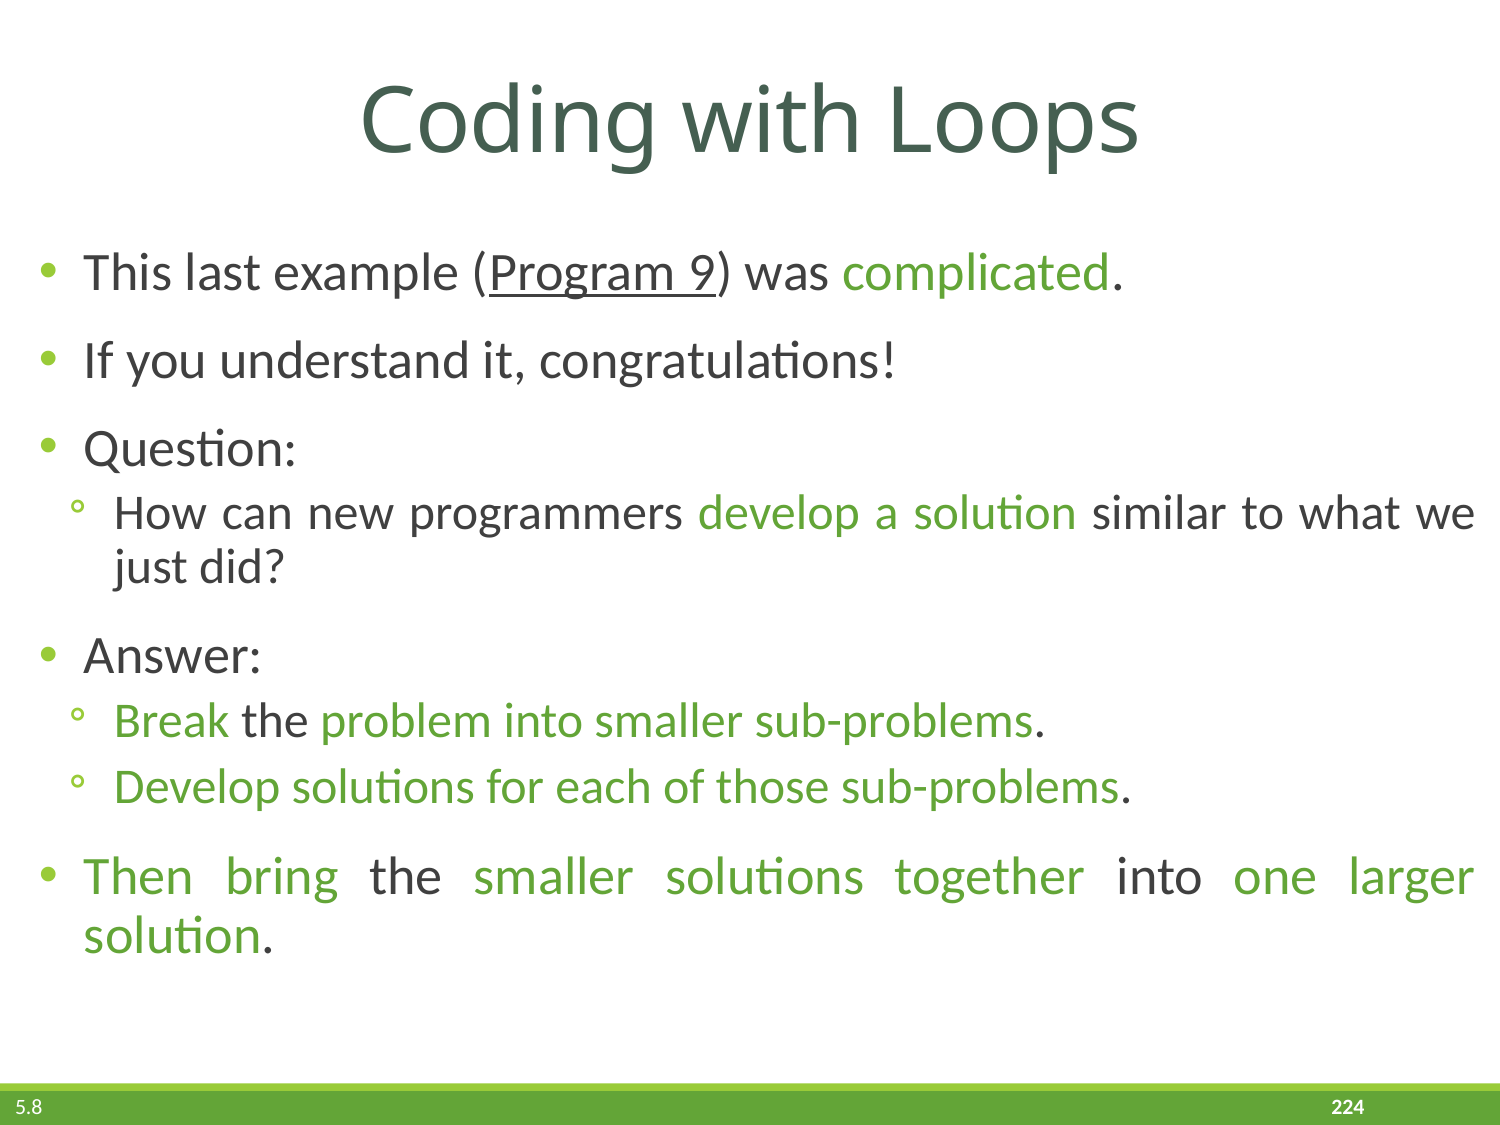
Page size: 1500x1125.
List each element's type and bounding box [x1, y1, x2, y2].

list [23, 236, 1476, 1078]
text_box [0, 1090, 460, 1121]
title [23, 19, 1476, 231]
slide_number [1218, 1090, 1380, 1121]
